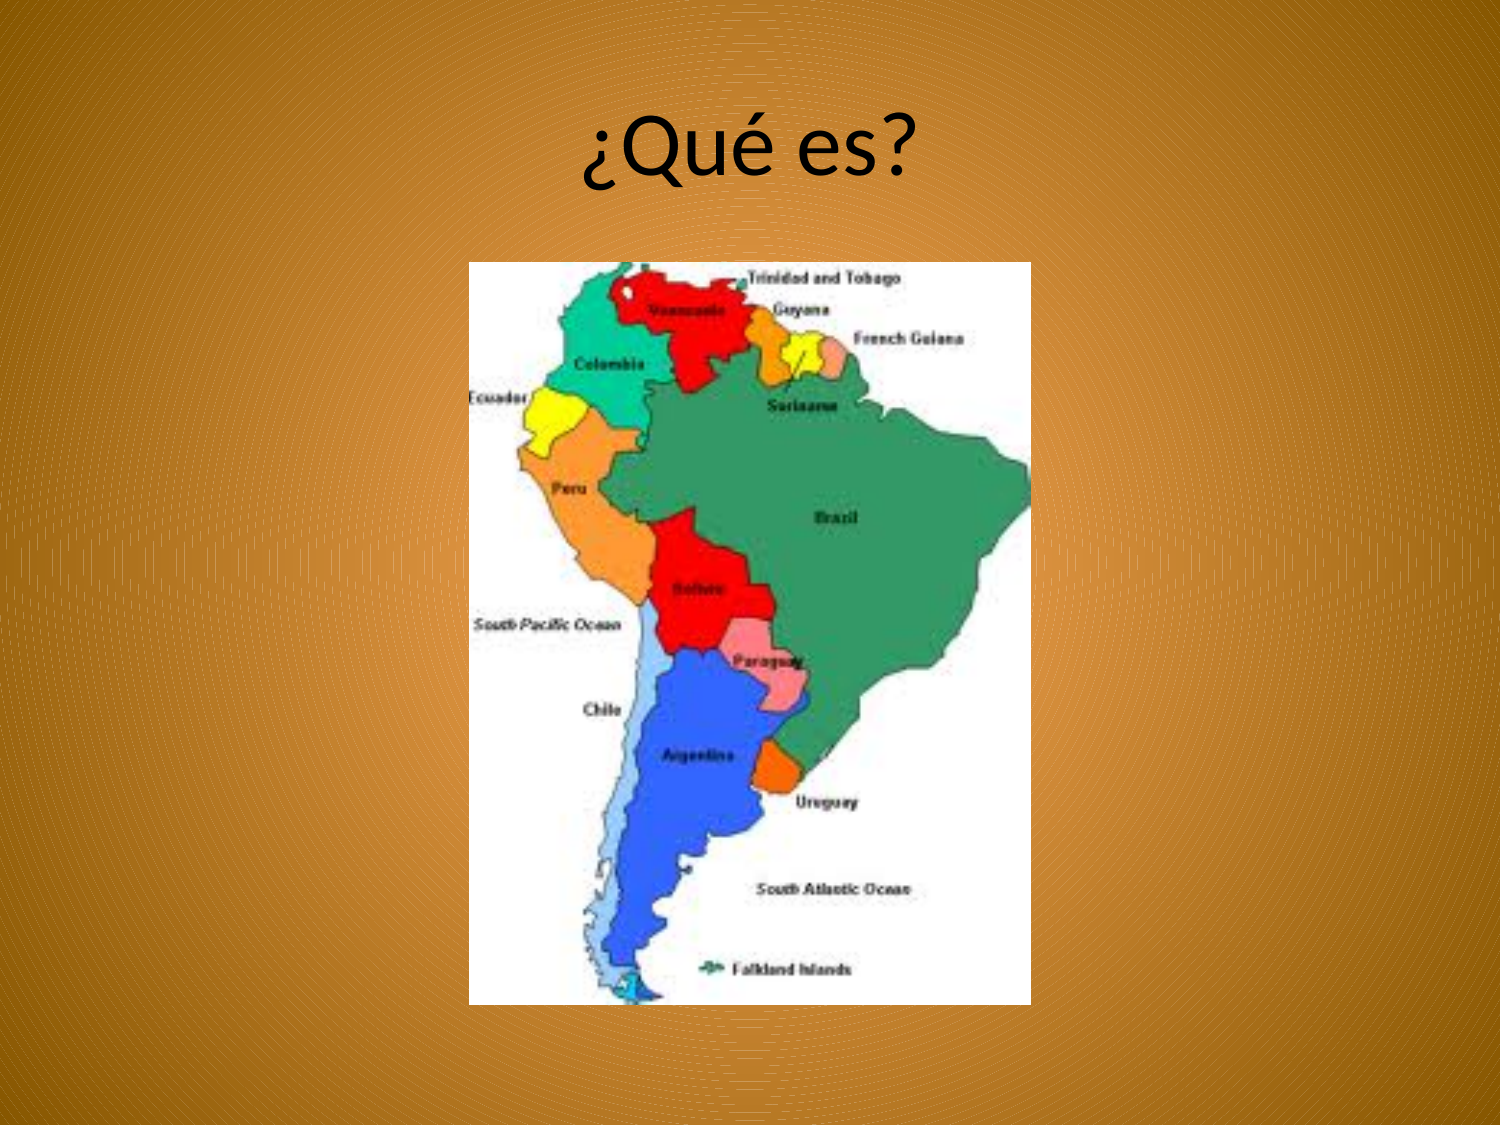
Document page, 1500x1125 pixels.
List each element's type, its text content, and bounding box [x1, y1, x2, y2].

picture [74, 262, 1426, 1006]
title ¿Qué es? [75, 45, 1425, 233]
